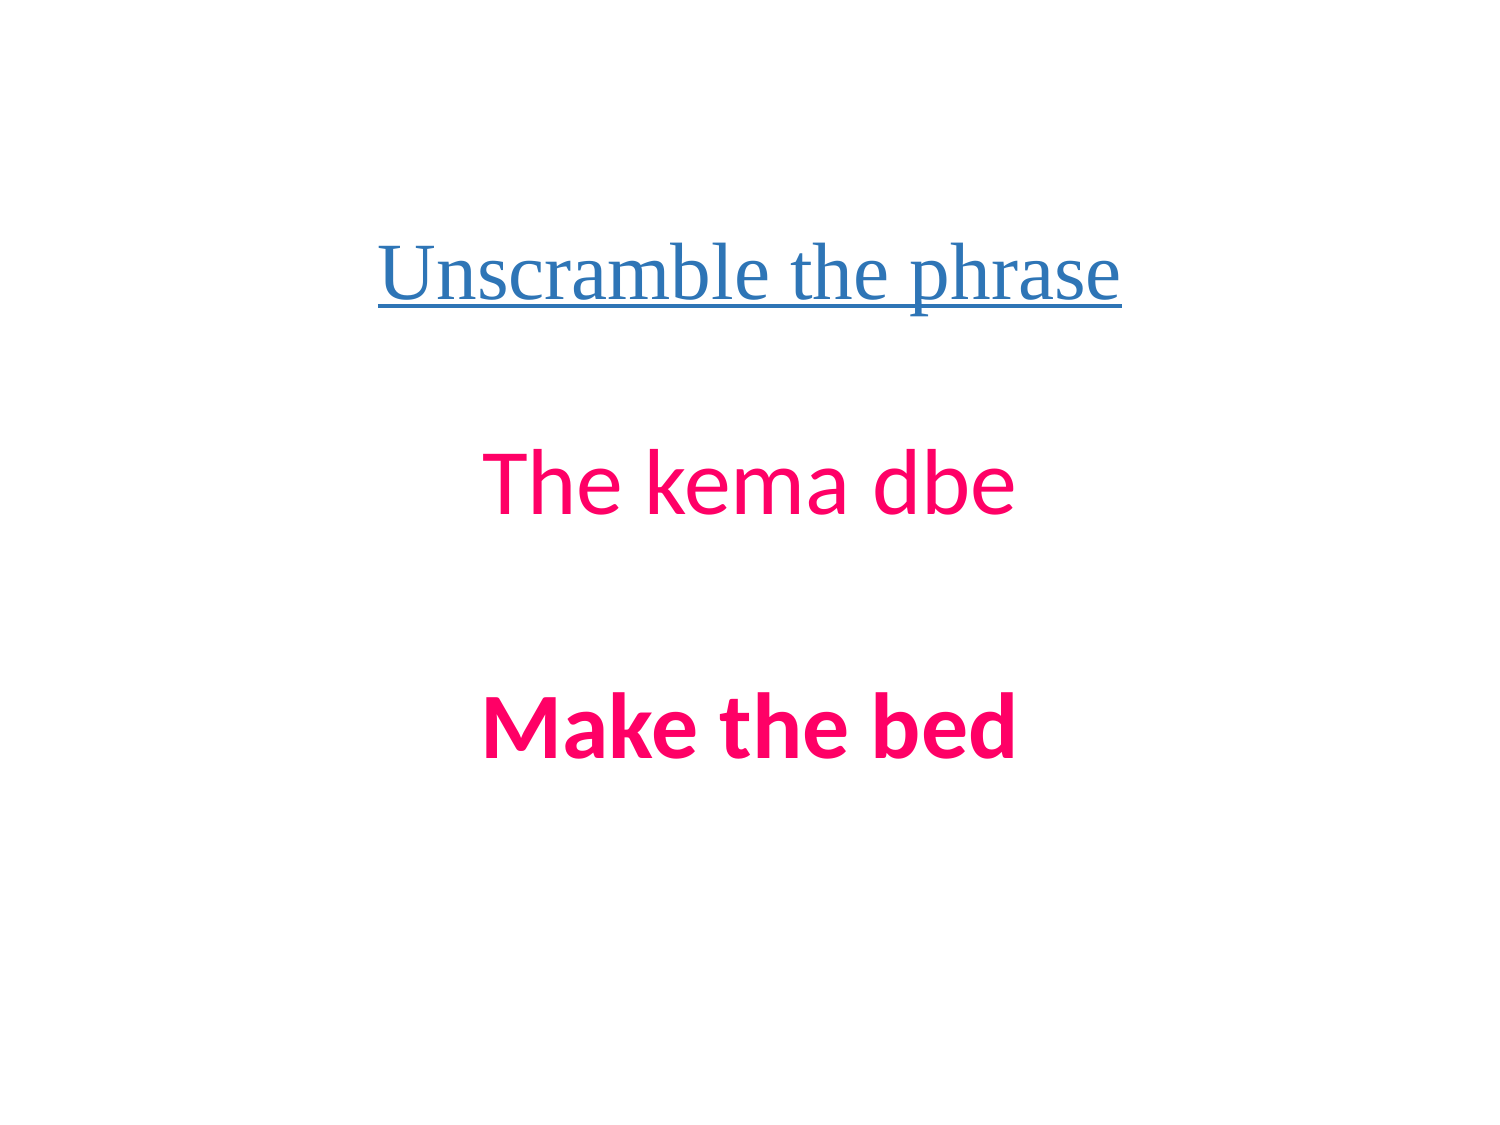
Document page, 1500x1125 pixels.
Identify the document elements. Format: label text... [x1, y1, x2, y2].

title Unscramble the phrase [187, 219, 1313, 325]
subtitle The kema dbe Make the bed [187, 425, 1313, 531]
